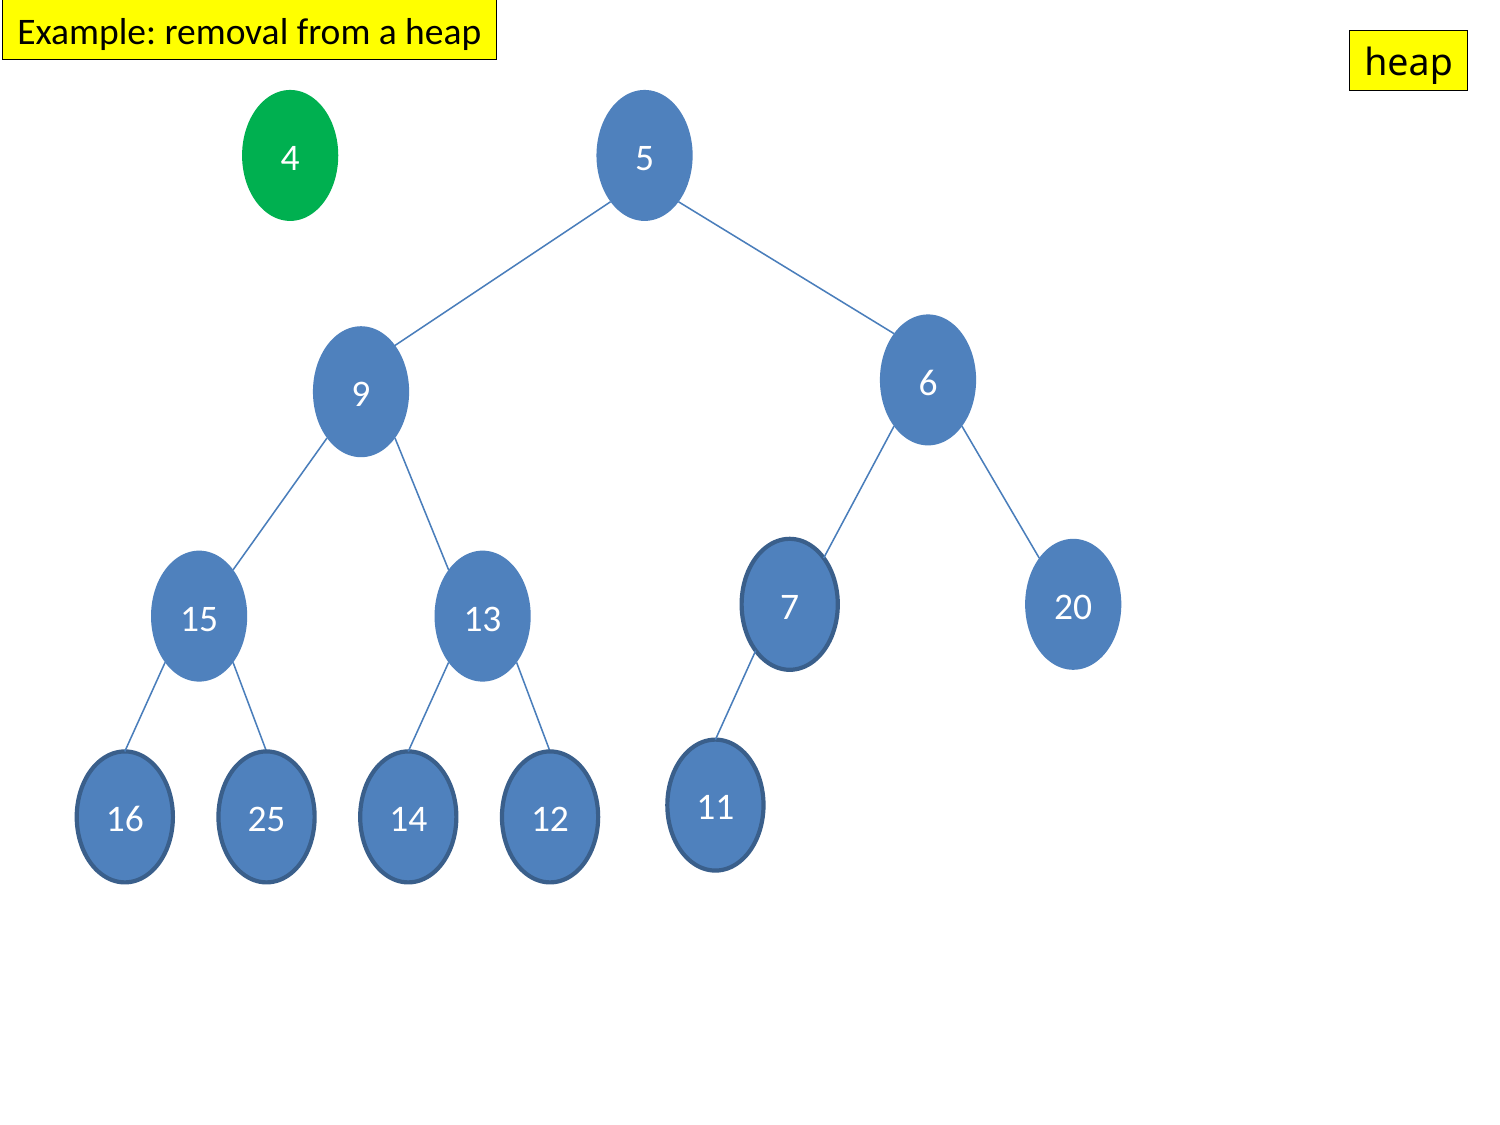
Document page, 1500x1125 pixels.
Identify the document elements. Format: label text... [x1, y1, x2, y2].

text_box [394, 201, 611, 346]
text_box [359, 550, 599, 883]
text_box 5 [594, 87, 695, 224]
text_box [666, 538, 839, 871]
text_box Example: removal from a heap [2, 0, 497, 60]
text_box heap [1349, 30, 1468, 91]
text_box 9 [310, 324, 412, 460]
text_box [678, 201, 895, 334]
text_box 4 [239, 87, 341, 224]
text_box 6 [877, 312, 979, 448]
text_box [76, 550, 315, 883]
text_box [961, 425, 1040, 559]
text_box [394, 437, 449, 571]
text_box 20 [1023, 536, 1124, 672]
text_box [823, 425, 895, 559]
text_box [232, 437, 328, 571]
